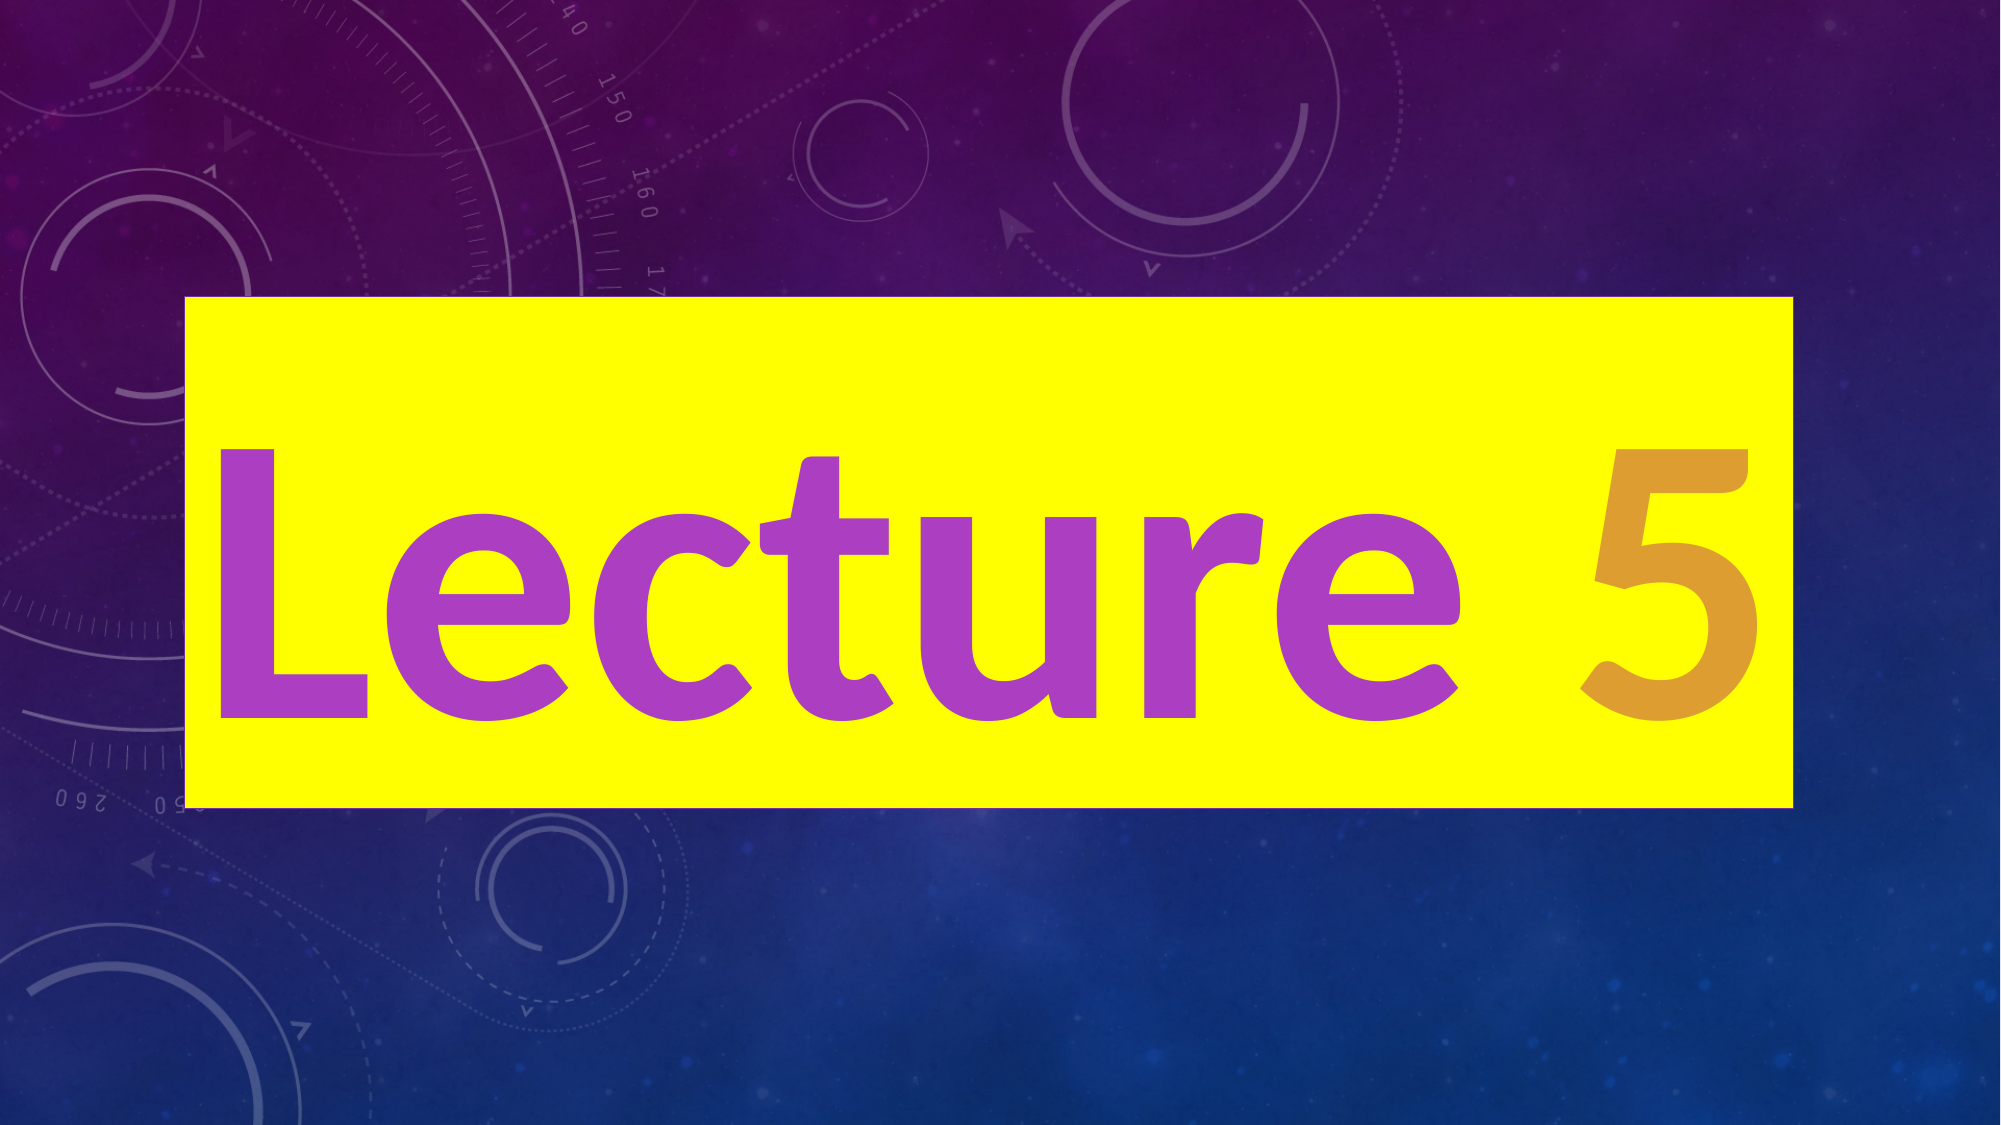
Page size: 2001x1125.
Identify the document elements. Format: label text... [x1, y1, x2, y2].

picture [0, 0, 2001, 1125]
text_box Lecture 5 [184, 296, 1794, 809]
